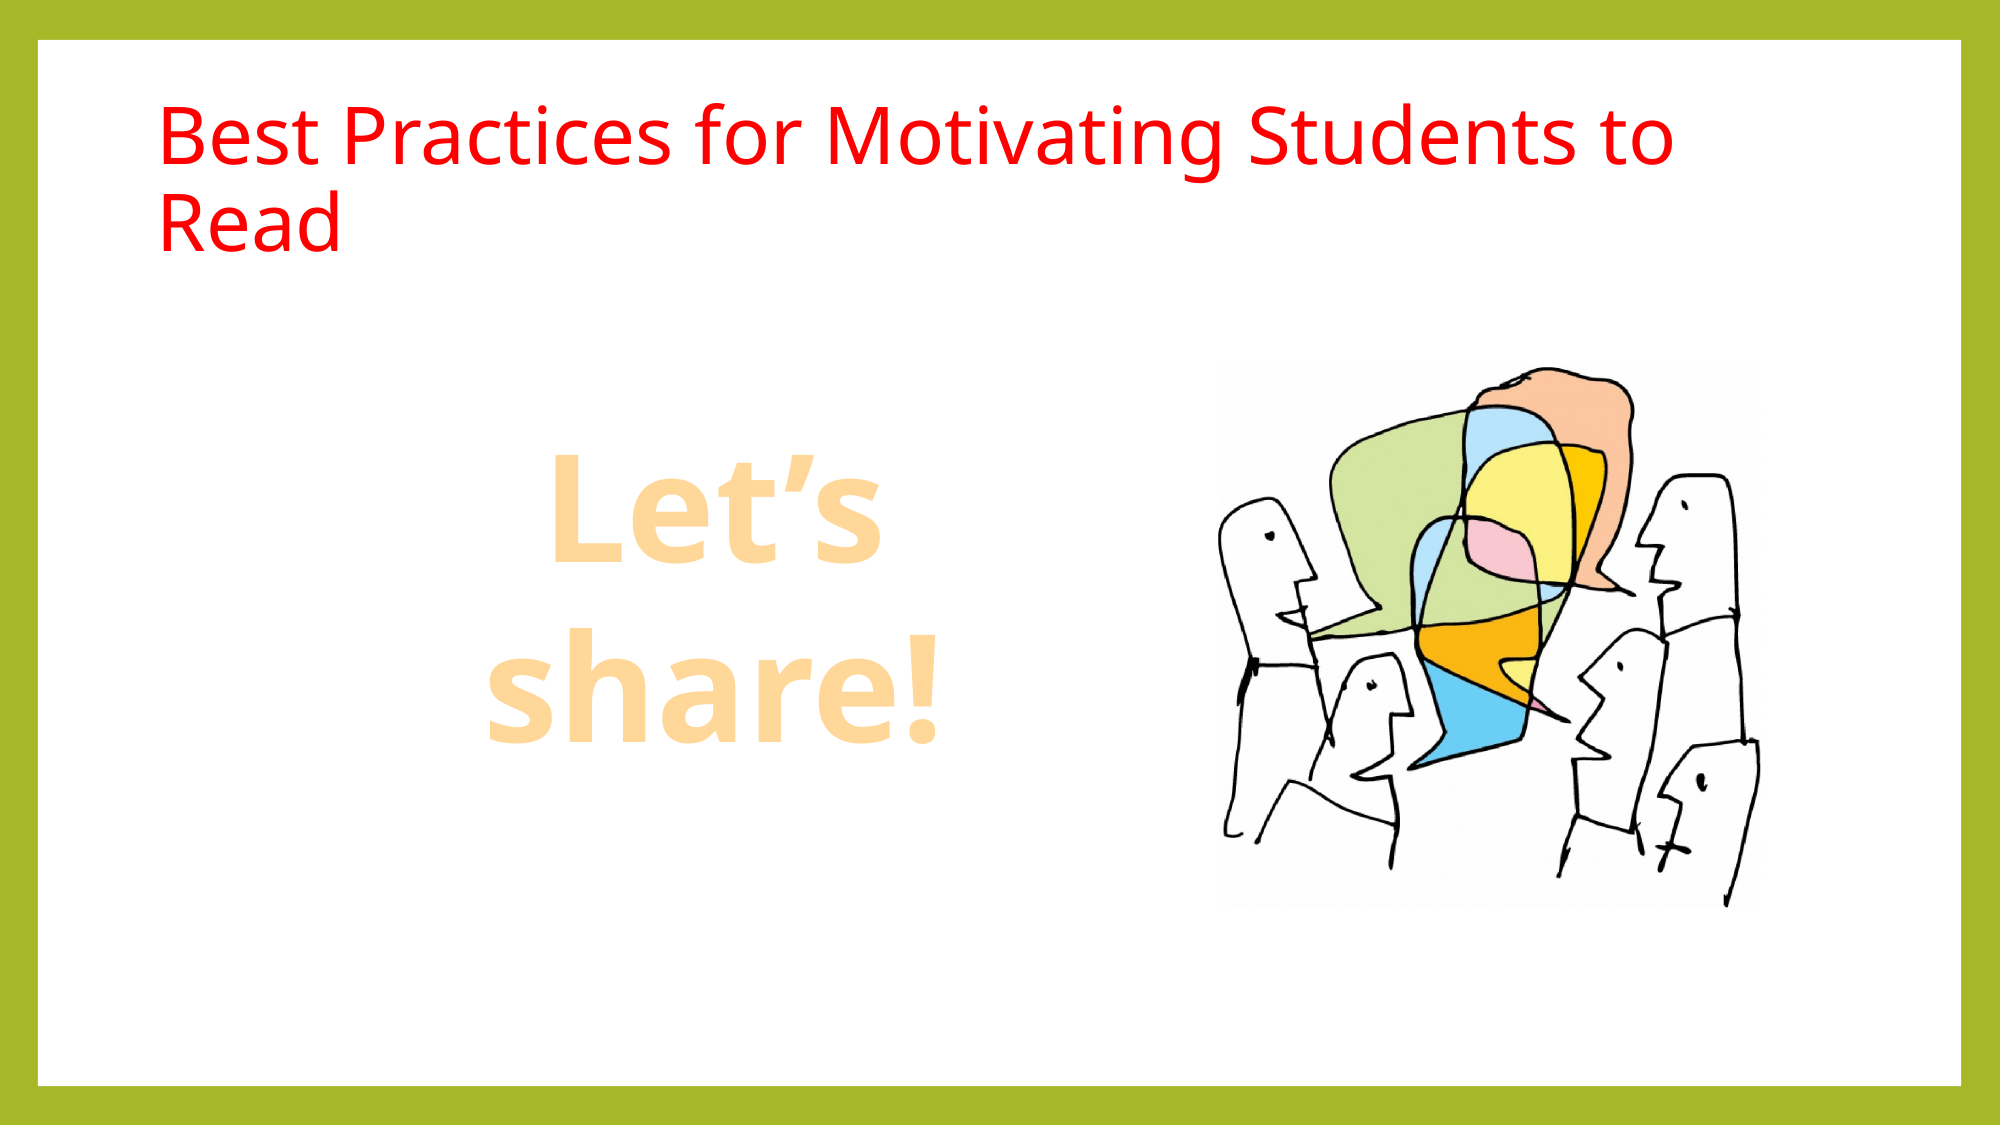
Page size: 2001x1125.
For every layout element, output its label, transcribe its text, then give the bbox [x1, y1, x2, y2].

title Best Practices for Motivating Students to Read [141, 88, 1855, 276]
text_box Let’s share! [325, 405, 1103, 781]
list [1217, 366, 1761, 908]
